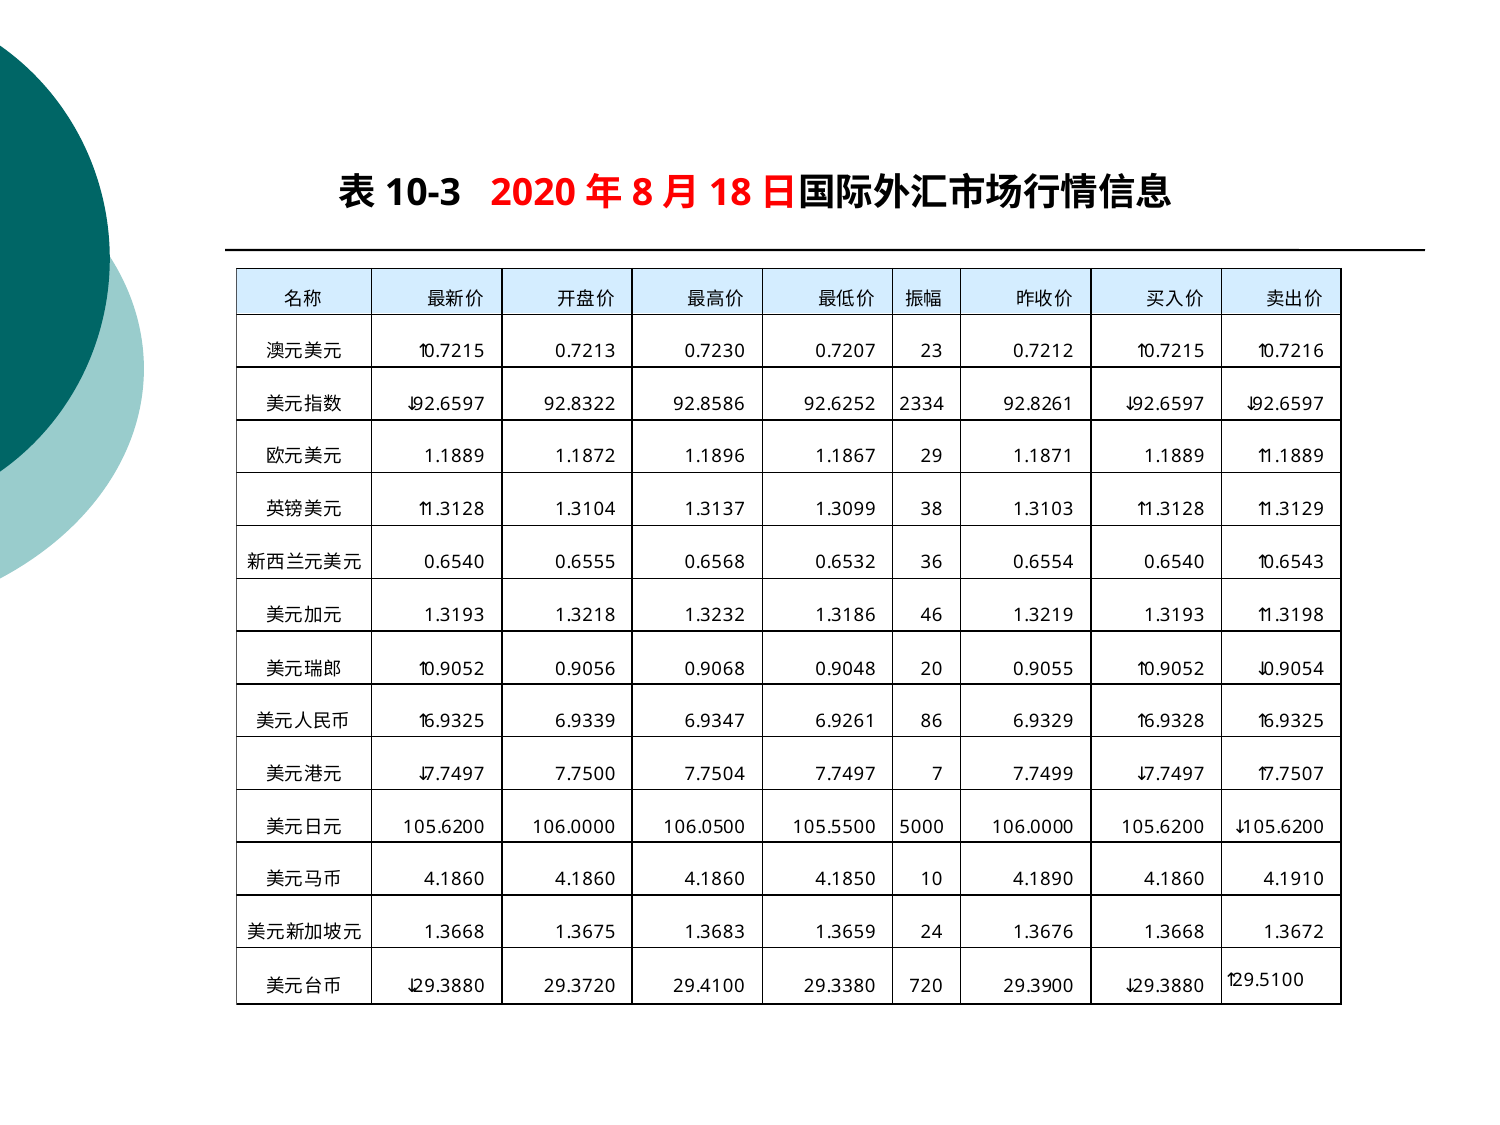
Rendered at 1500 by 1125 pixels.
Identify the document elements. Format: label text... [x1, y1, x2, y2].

text_box 表10-3 2020年8月18日国际外汇市场行情信息 [171, 160, 1341, 221]
picture [236, 267, 1500, 1040]
